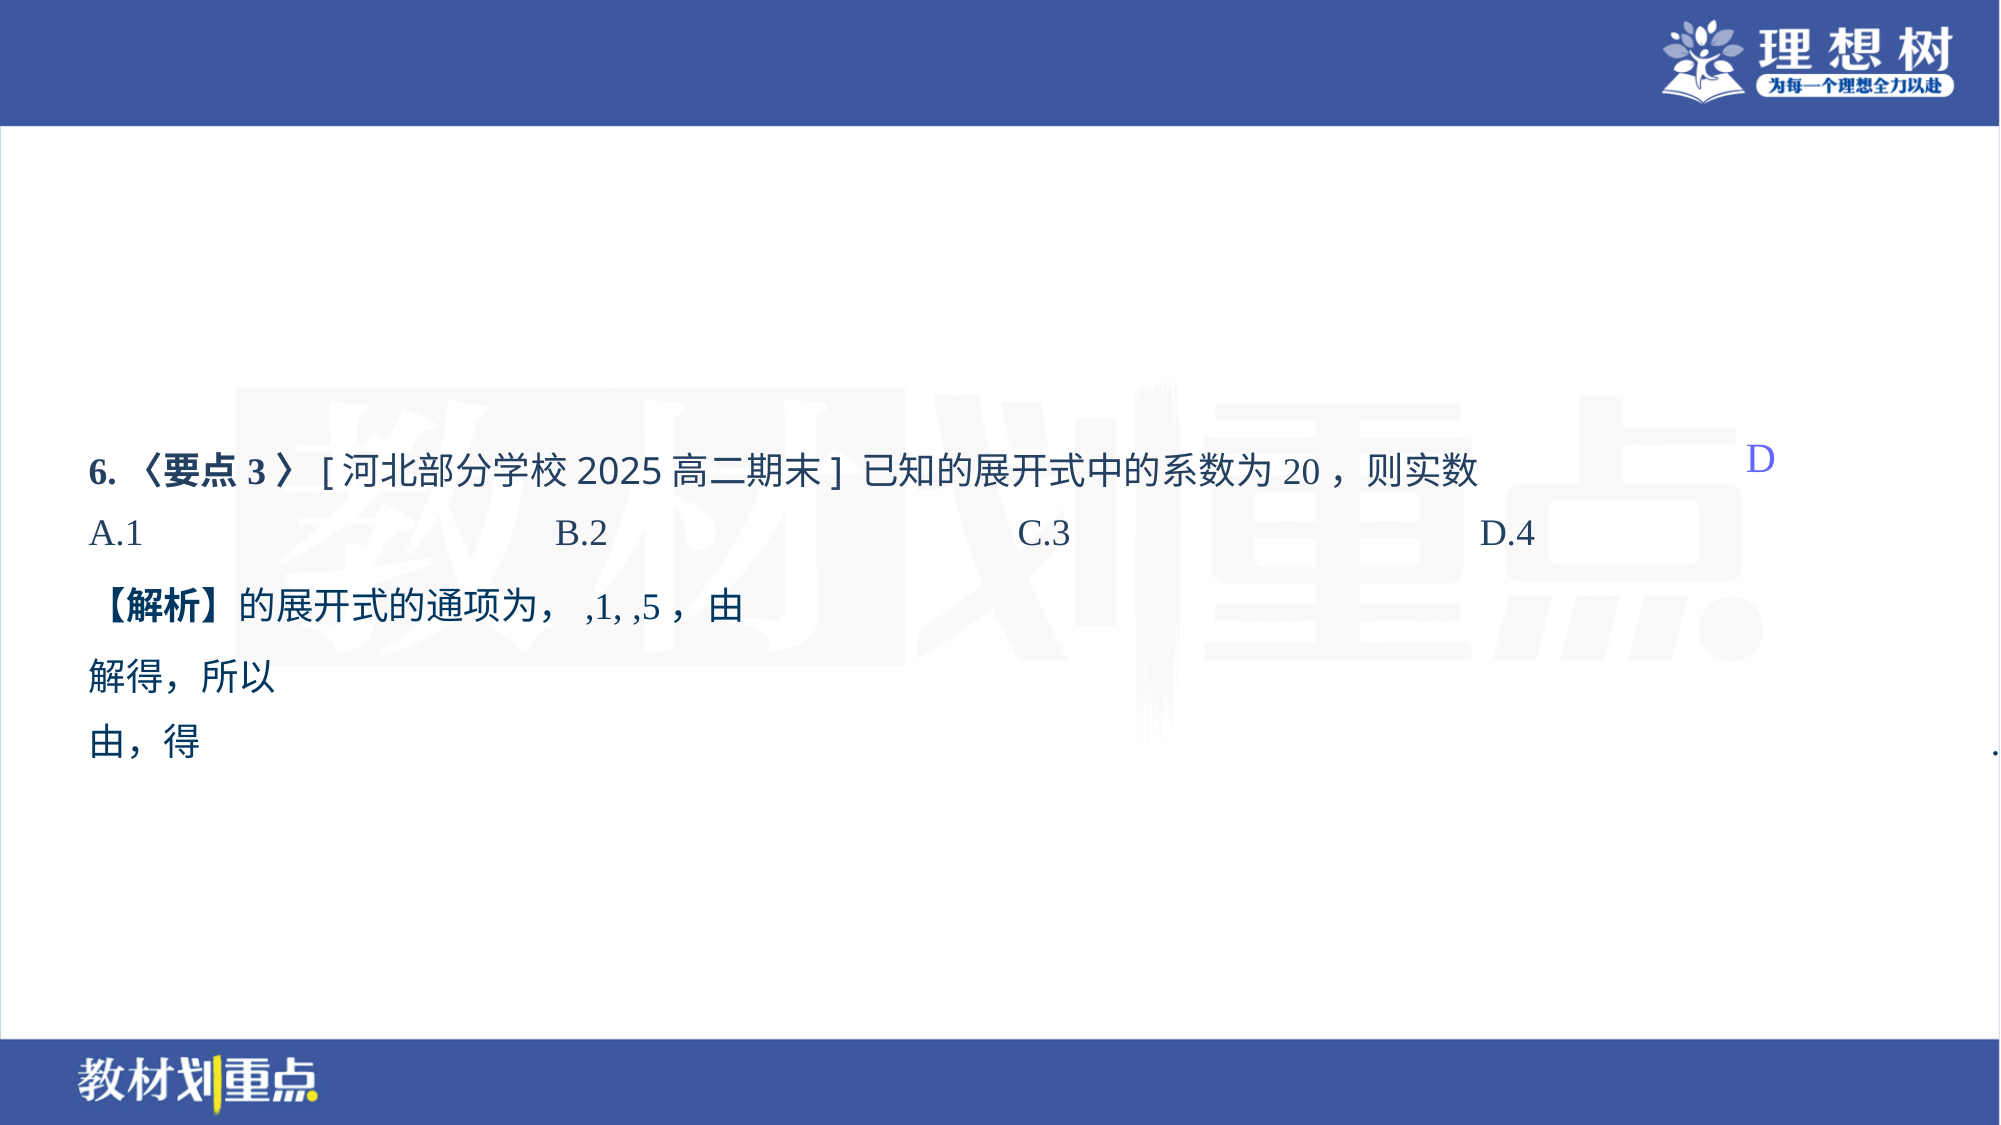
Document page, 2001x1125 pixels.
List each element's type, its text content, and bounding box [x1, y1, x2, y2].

text_box D [1730, 429, 1792, 479]
picture [0, 0, 2000, 1125]
text_box A.1 B.2 C.3 D.4 [88, 485, 1911, 545]
